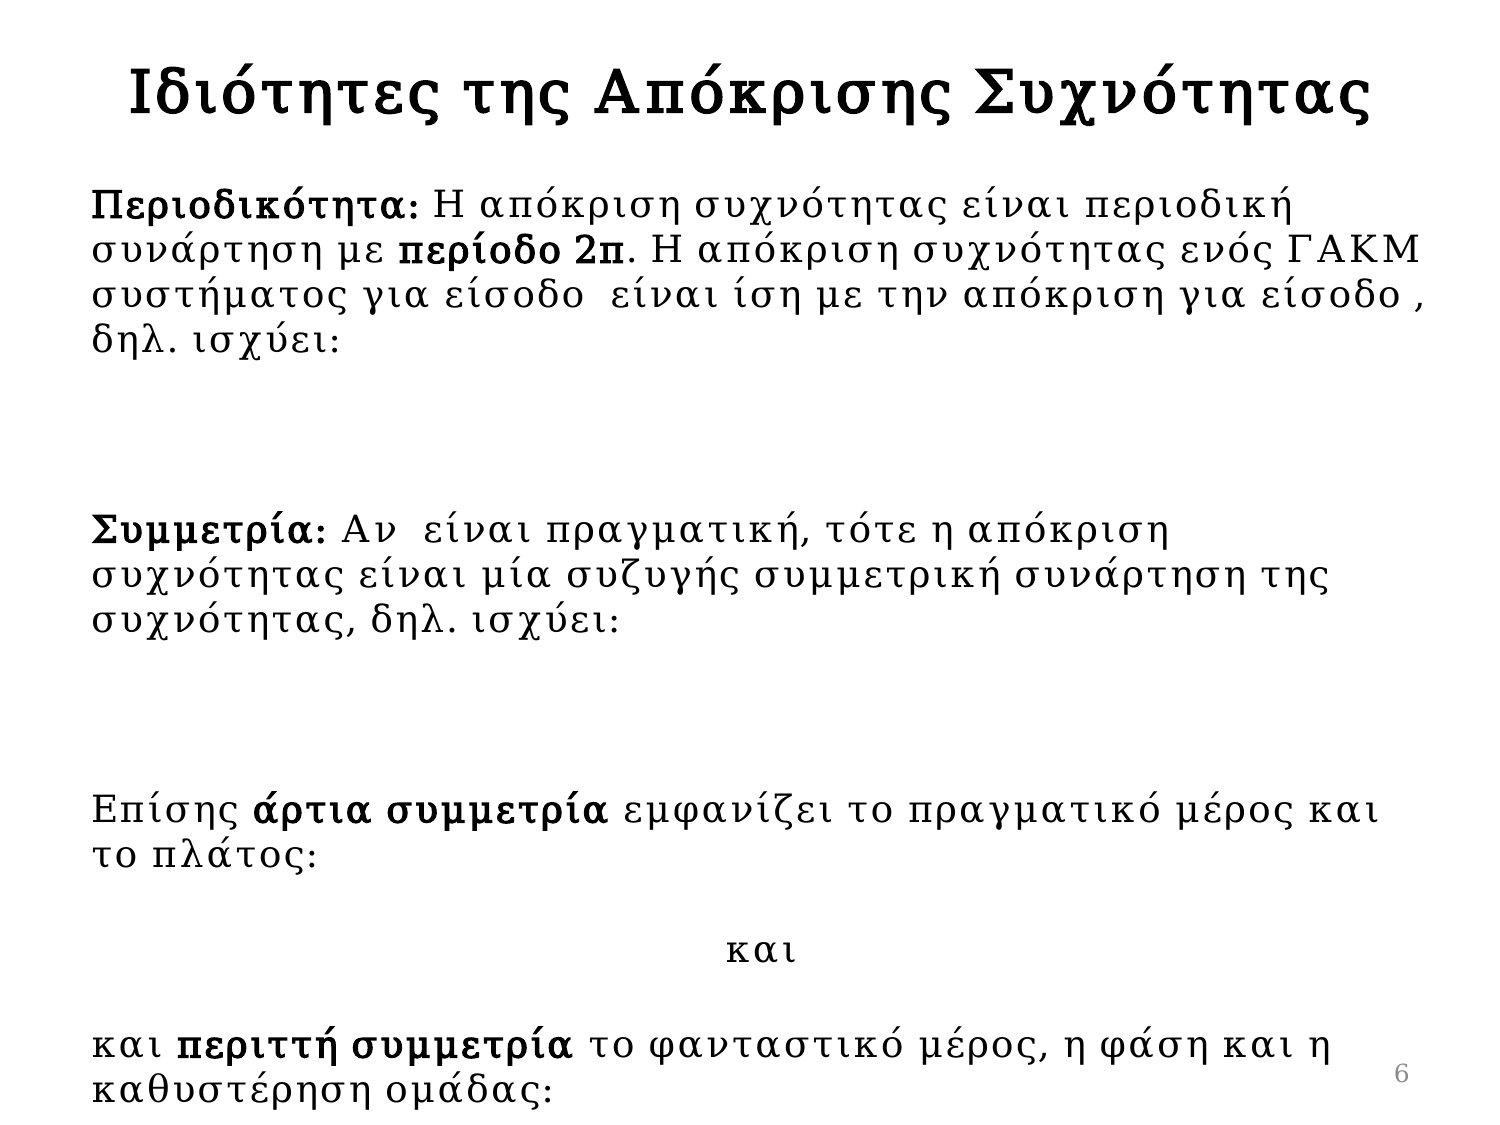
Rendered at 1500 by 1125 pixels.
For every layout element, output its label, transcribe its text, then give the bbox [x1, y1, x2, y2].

slide_number 6 [1222, 1042, 1425, 1103]
title Ιδιότητες της Απόκρισης Συχνότητας [75, 19, 1425, 159]
